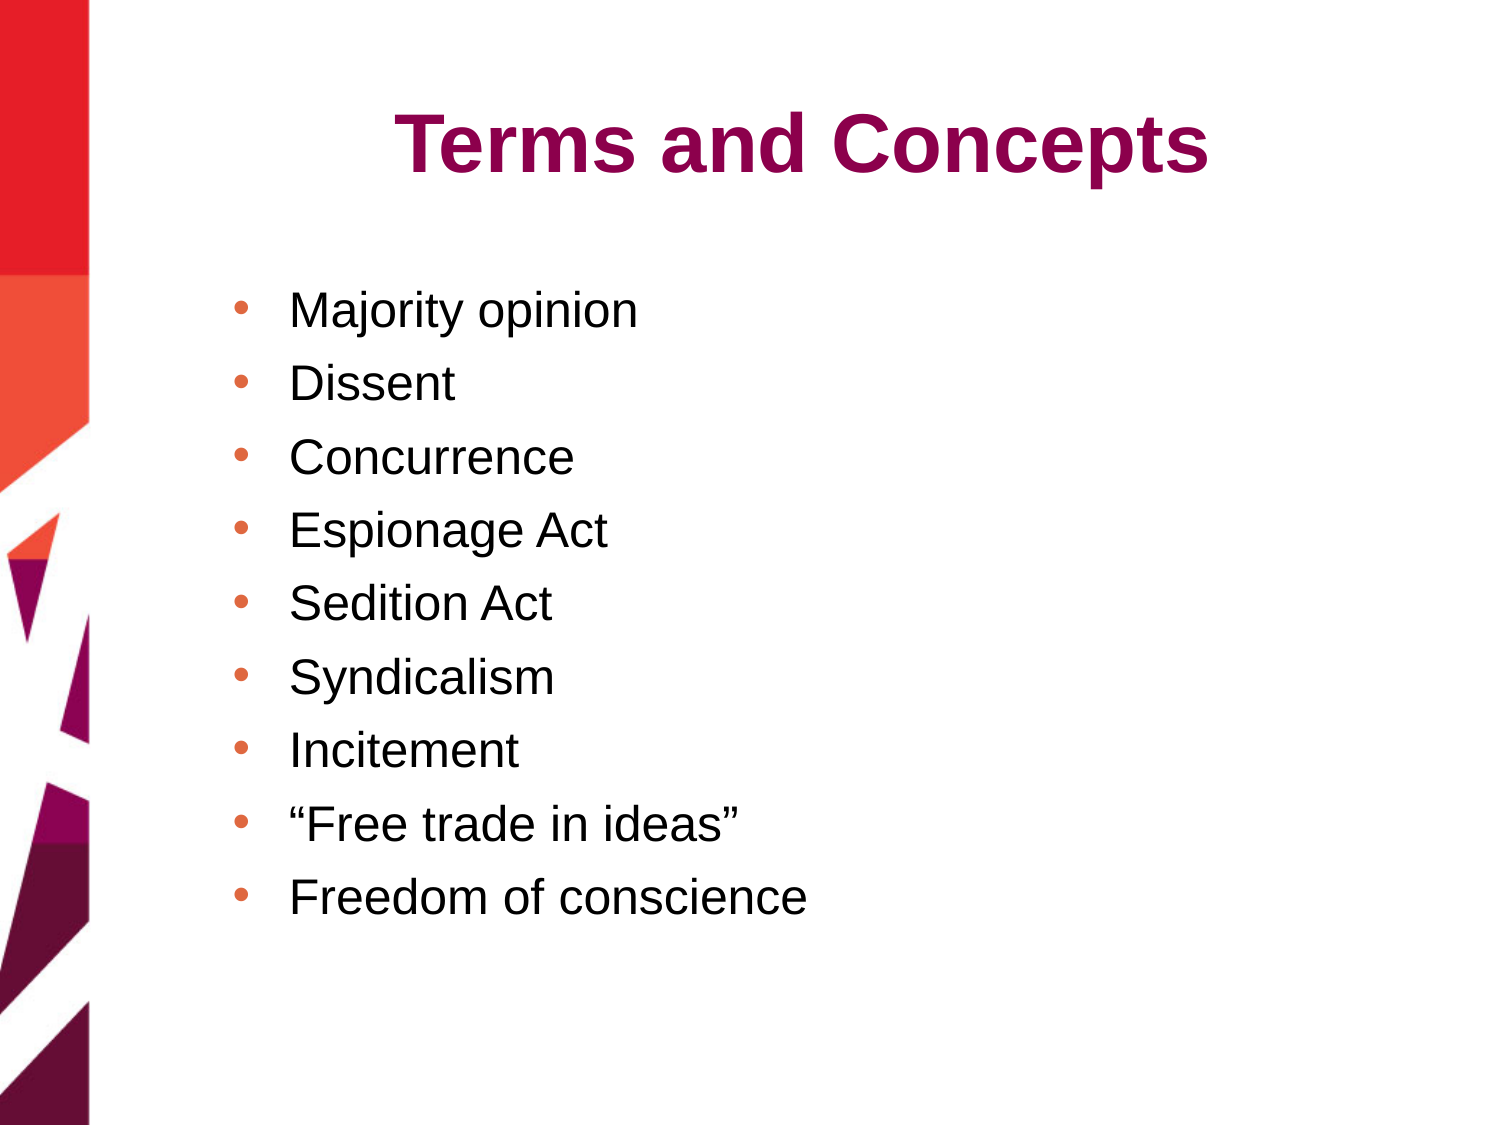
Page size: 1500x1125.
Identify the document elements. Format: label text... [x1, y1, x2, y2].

title Terms and Concepts [180, 45, 1425, 233]
picture [0, 0, 91, 1125]
list Majority opinion Dissent Concurrence Espionage Act Sedition Act Syndicalism Incitement “Free trade in ideas” Freedom of conscience [180, 262, 1425, 1005]
